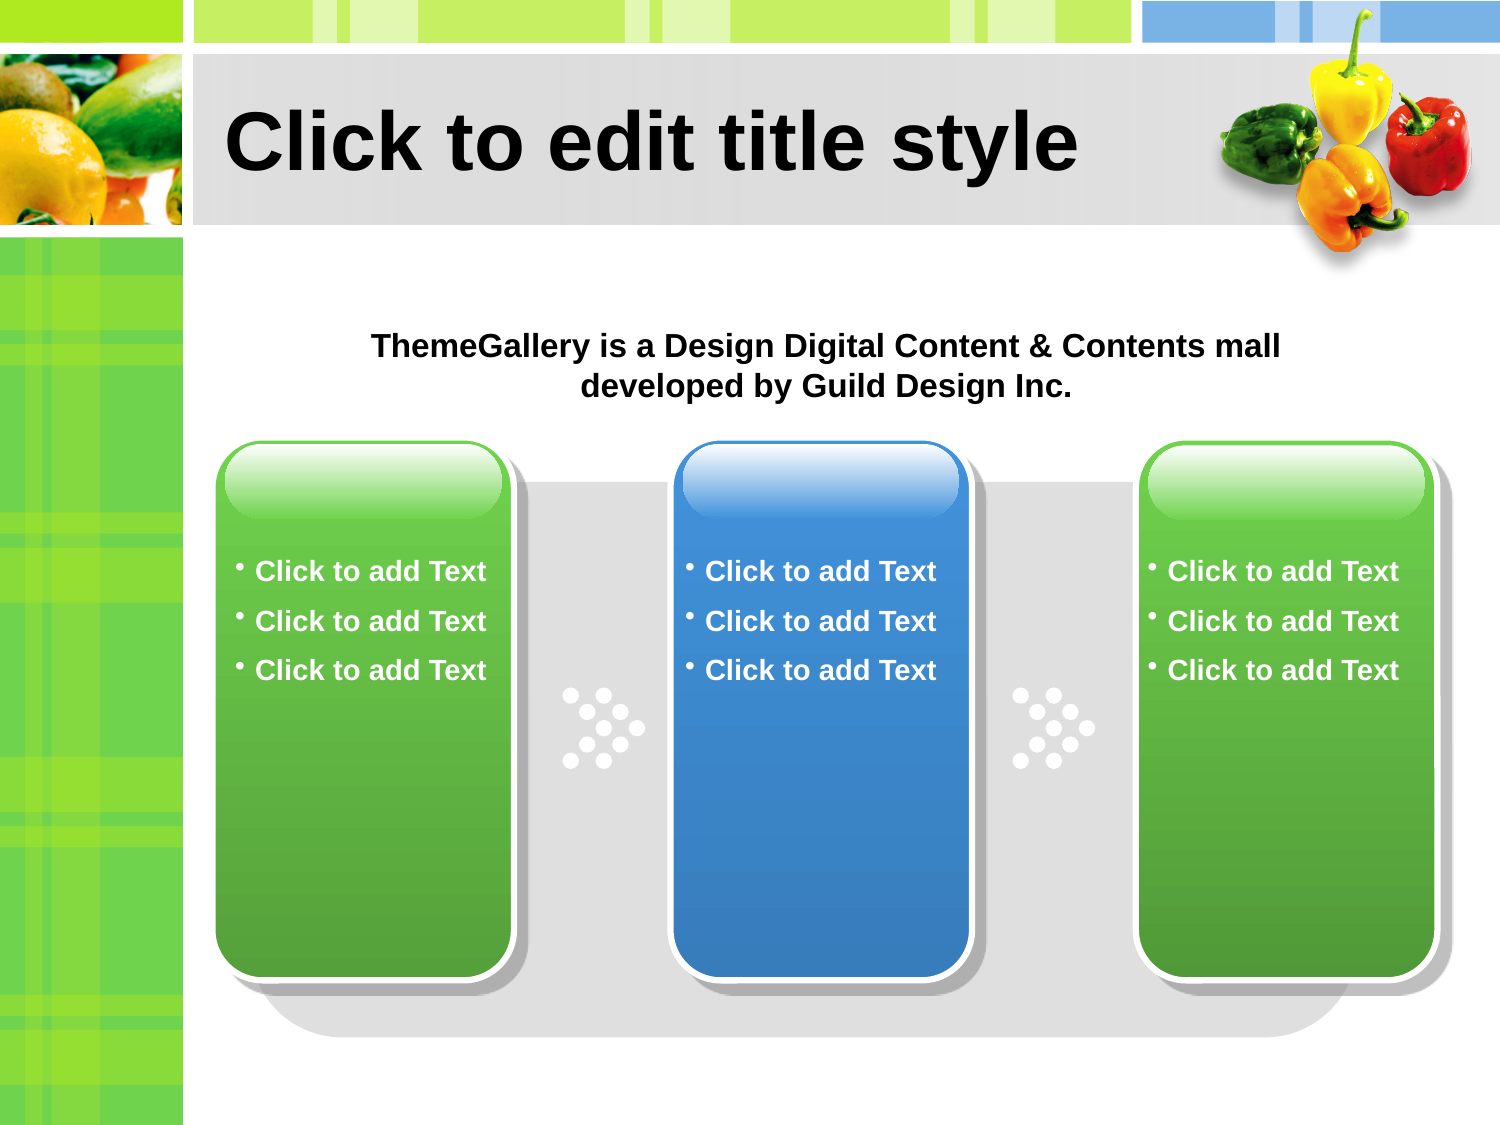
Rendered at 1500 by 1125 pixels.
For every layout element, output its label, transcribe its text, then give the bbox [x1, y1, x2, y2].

picture [1207, 9, 1483, 279]
text_box ThemeGallery is a Design Digital Content & Contents mall developed by Guild Design Inc. [295, 317, 1358, 412]
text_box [212, 437, 514, 981]
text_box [1012, 687, 1096, 769]
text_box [562, 687, 646, 769]
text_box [670, 437, 973, 981]
text_box [265, 481, 1342, 1038]
title Click to edit title style [209, 75, 1275, 200]
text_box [1135, 437, 1438, 981]
picture [0, 54, 182, 225]
